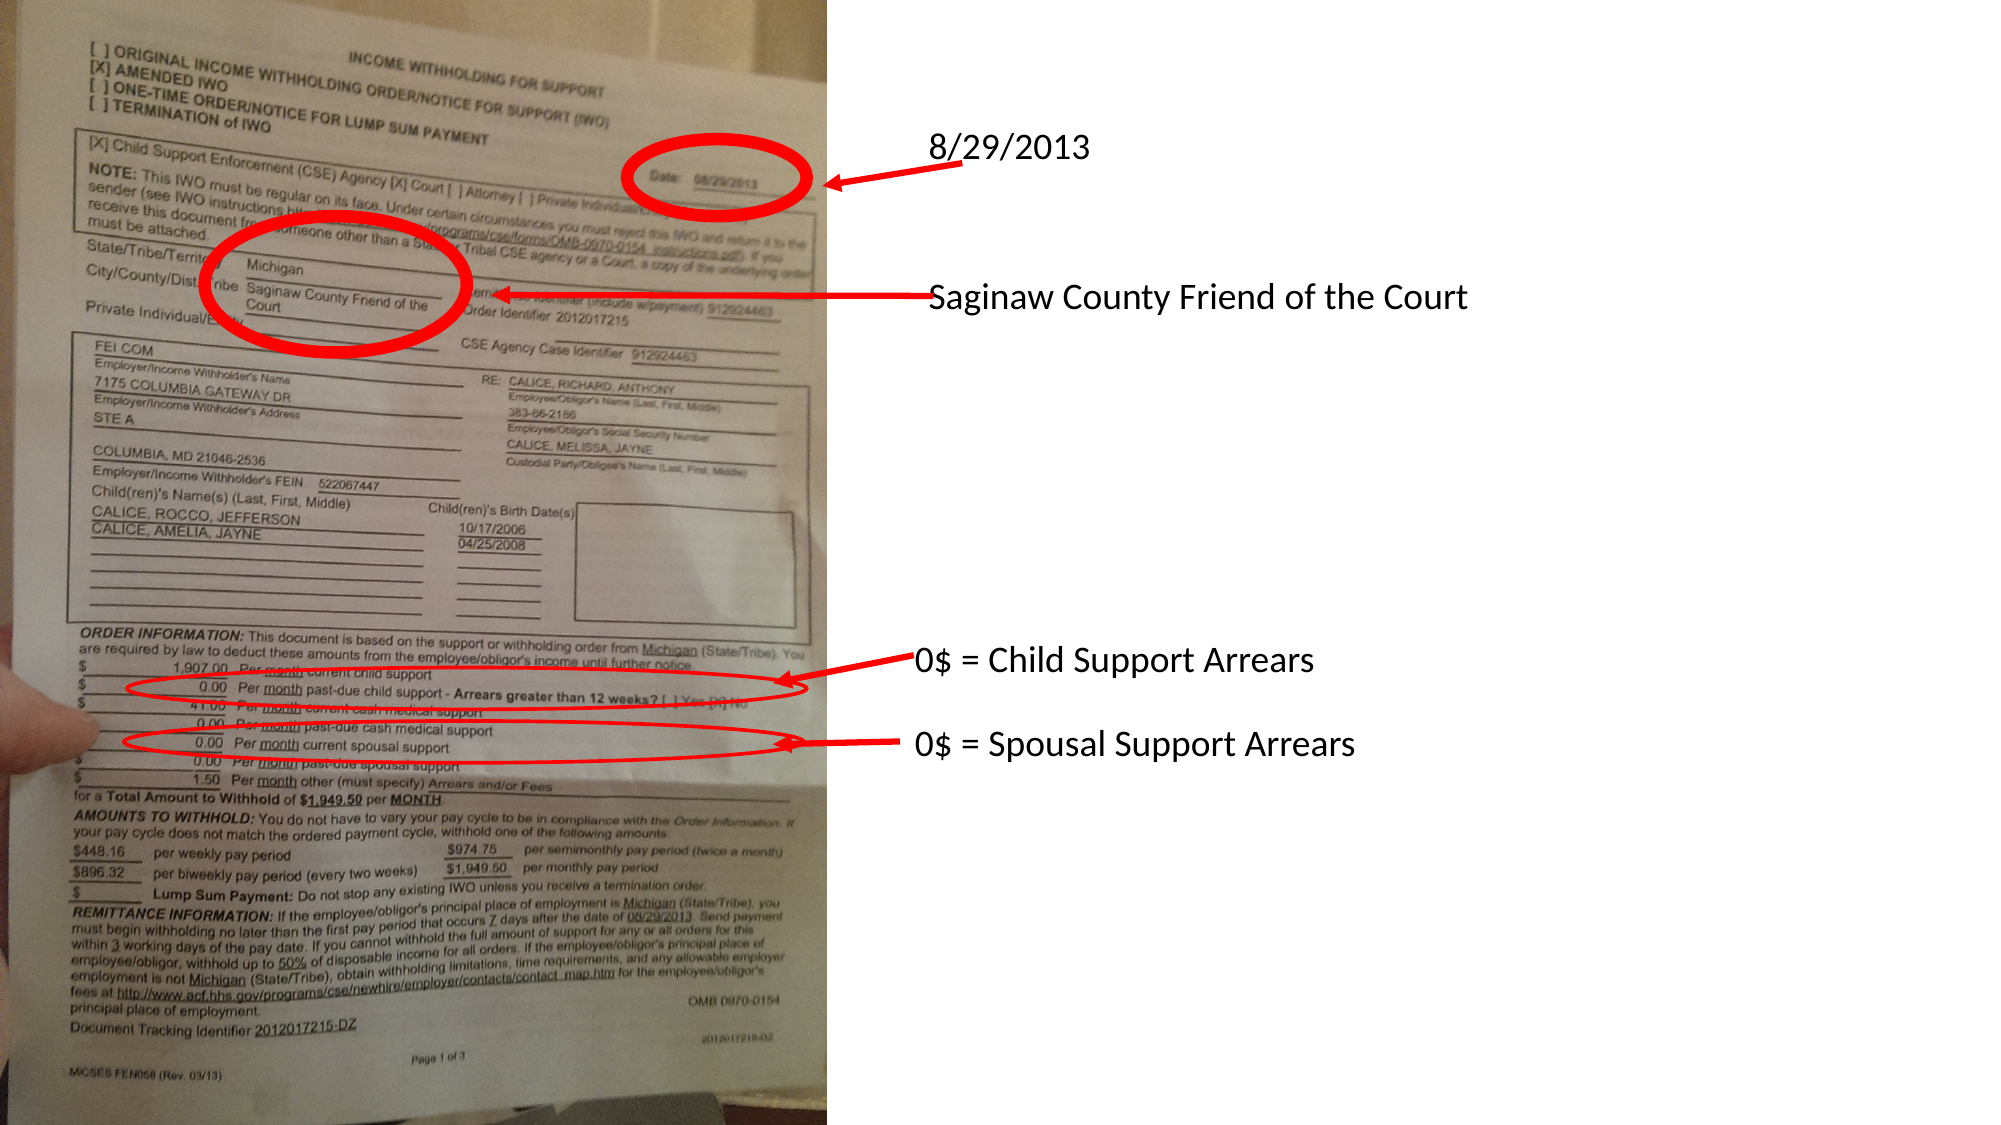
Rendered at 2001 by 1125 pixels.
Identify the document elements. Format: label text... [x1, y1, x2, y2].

text_box 0$ = Child Support Arrears [900, 627, 1672, 688]
picture [0, 0, 827, 1125]
text_box 8/29/2013 [913, 114, 1383, 175]
text_box Saginaw County Friend of the Court [913, 264, 1686, 325]
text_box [772, 741, 900, 745]
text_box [772, 655, 914, 683]
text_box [822, 163, 963, 186]
text_box 0$ = Spousal Support Arrears [900, 711, 1672, 772]
